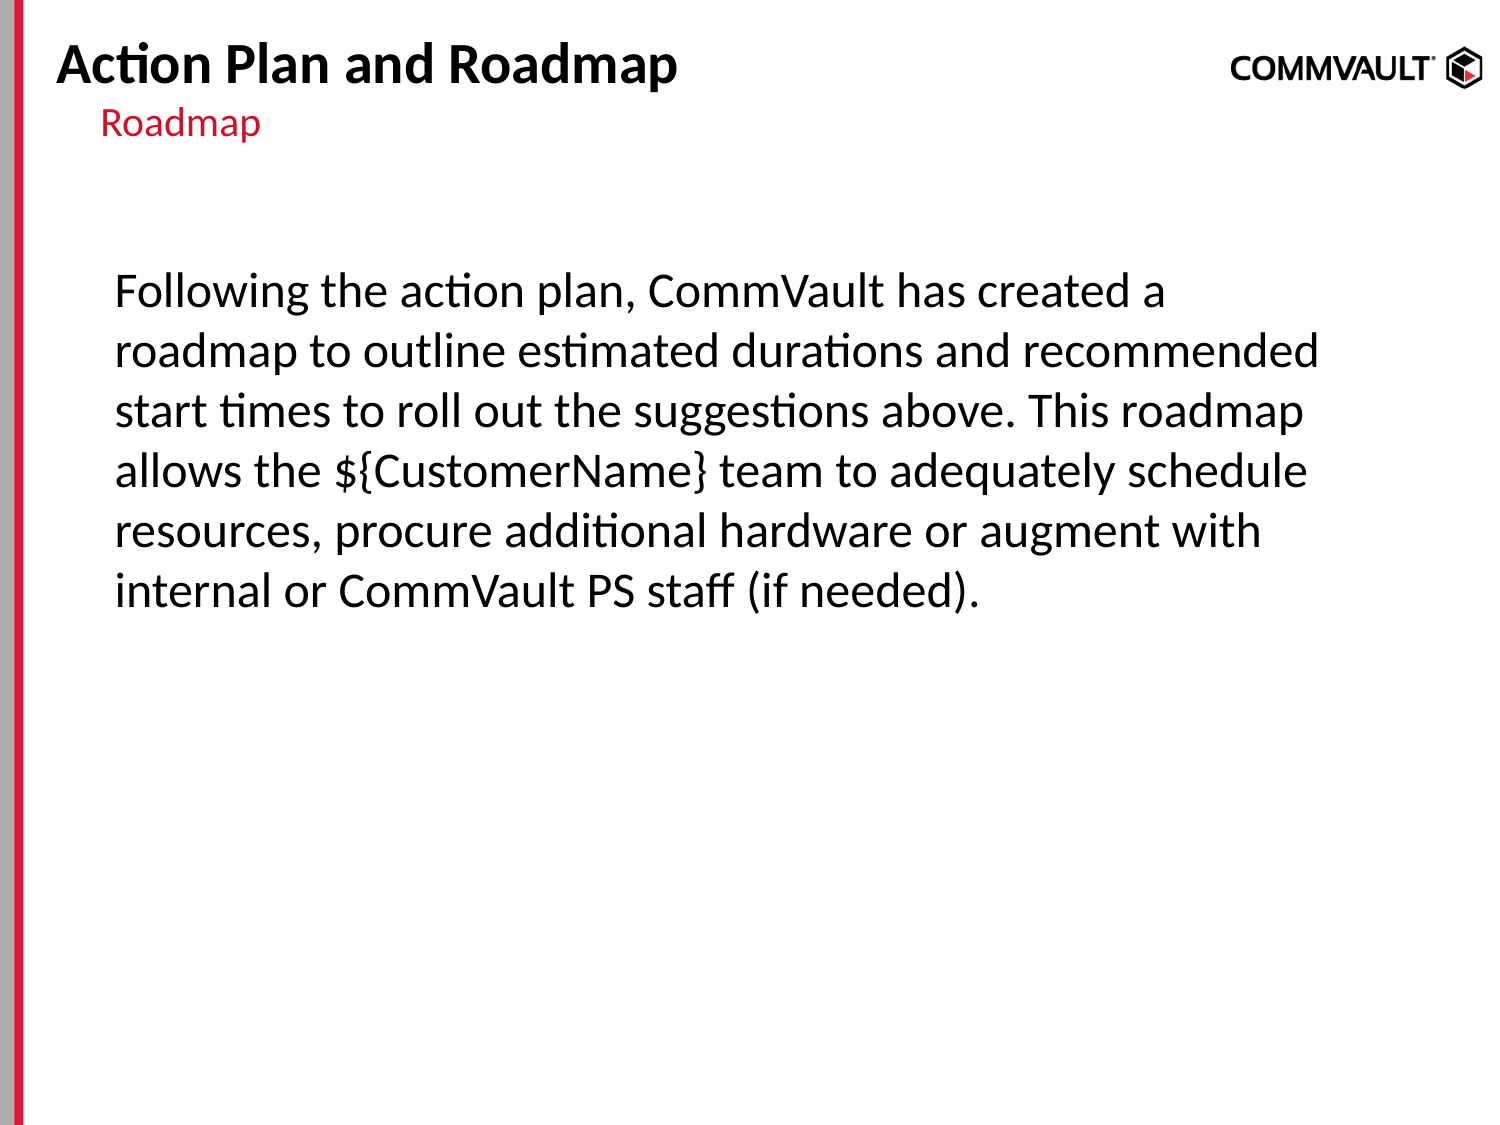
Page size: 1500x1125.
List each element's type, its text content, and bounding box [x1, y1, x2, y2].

text_box Following the action plan, CommVault has created a roadmap to outline estimated durations and recommended start times to roll out the suggestions above. This roadmap allows the ${CustomerName} team to adequately schedule resources, procure additional hardware or augment with internal or CommVault PS staff (if needed). [24, 249, 1375, 1088]
picture [1247, 46, 1483, 89]
title Action Plan and Roadmap [41, 30, 1247, 91]
list Roadmap [85, 91, 1247, 150]
